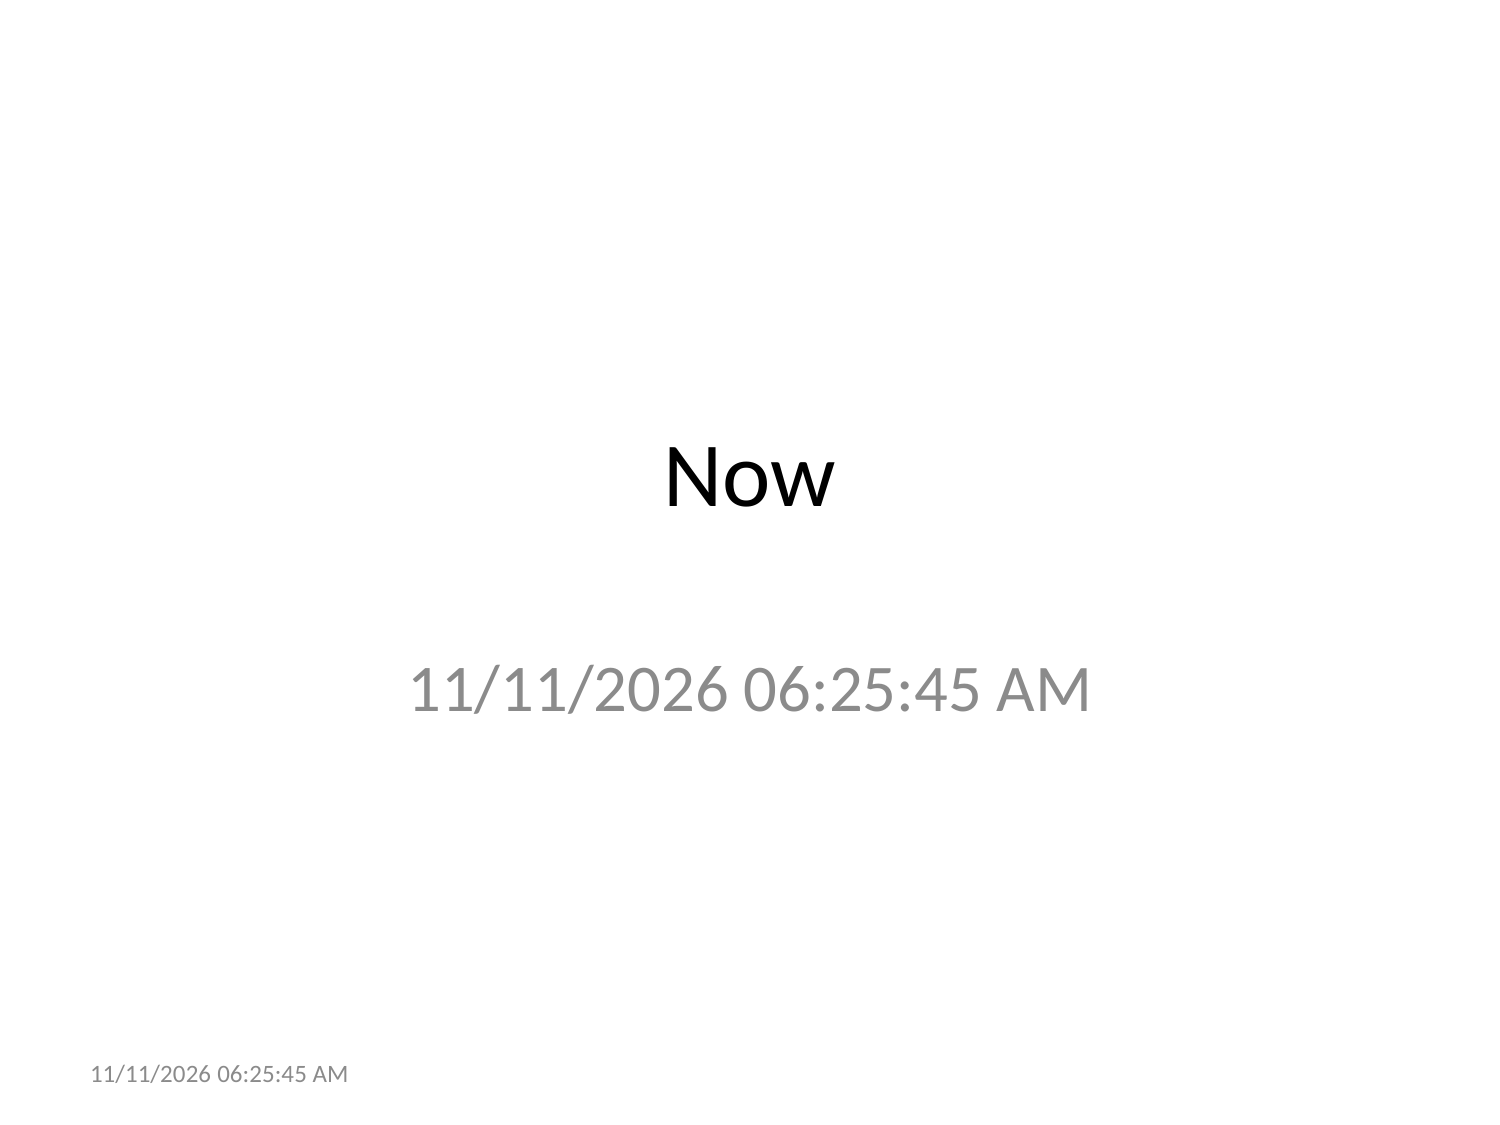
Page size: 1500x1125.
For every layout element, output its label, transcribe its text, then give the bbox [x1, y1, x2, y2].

title Now [112, 349, 1388, 591]
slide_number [75, 1042, 425, 1103]
subtitle 2011-12-19 10:20:04 AM [225, 637, 1275, 925]
